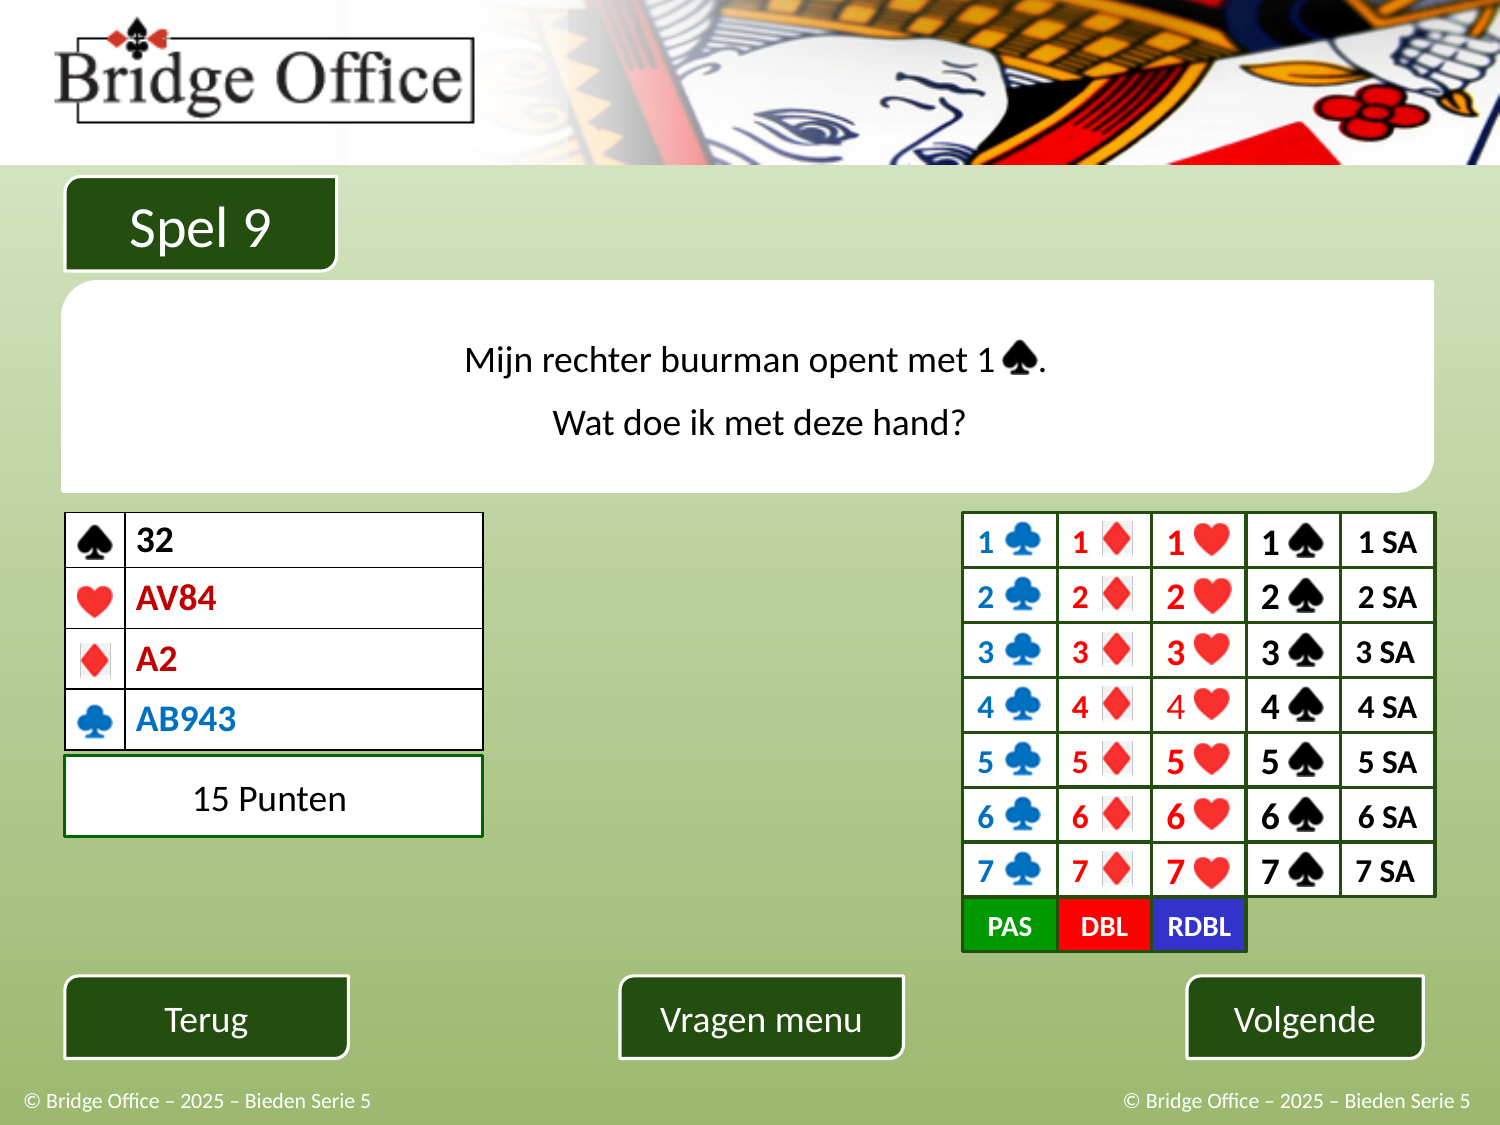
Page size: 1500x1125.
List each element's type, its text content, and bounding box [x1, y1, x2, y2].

picture [1004, 686, 1041, 723]
picture [1004, 851, 1041, 887]
picture [1004, 521, 1041, 558]
picture [77, 524, 114, 561]
text_box 7 [1056, 841, 1150, 898]
text_box 5 SA [1339, 734, 1437, 786]
text_box 4 [1059, 676, 1150, 734]
picture [1288, 686, 1324, 723]
table_header [66, 513, 124, 567]
text_box © Bridge Office – 2025 – Bieden Serie 5 [8, 1079, 393, 1121]
table_cell AV84 [126, 568, 482, 628]
text_box 3 [961, 621, 1056, 676]
text_box RDBL [1153, 898, 1248, 953]
text_box Vragen menu [618, 974, 906, 1061]
picture [1001, 339, 1038, 375]
text_box 6 [1056, 786, 1150, 841]
text_box 1 [1153, 511, 1245, 569]
text_box 4 [1150, 676, 1245, 734]
picture [77, 643, 114, 679]
picture [1099, 686, 1135, 723]
text_box 1 SA [1342, 511, 1437, 569]
text_box 1 [961, 511, 1059, 569]
text_box 3 SA [1339, 621, 1437, 676]
text_box 15 Punten [63, 754, 484, 838]
text_box 5 [1248, 734, 1339, 786]
text_box 2 SA [1339, 569, 1437, 621]
picture [77, 585, 114, 618]
table_cell [66, 568, 124, 628]
picture [1004, 576, 1041, 613]
table_cell [66, 690, 124, 749]
picture [1288, 851, 1324, 887]
text_box 5 [1153, 734, 1248, 786]
text_box 4 [1245, 676, 1339, 734]
text_box Spel 9 [63, 179, 339, 273]
text_box 6 [1245, 786, 1339, 841]
picture [1193, 743, 1230, 776]
text_box 5 [1059, 734, 1153, 786]
text_box 4 SA [1339, 676, 1437, 734]
text_box 7 [1245, 841, 1339, 898]
picture [1099, 631, 1135, 668]
text_box 3 [1245, 621, 1339, 676]
text_box DBL [1059, 898, 1153, 953]
picture [1193, 798, 1230, 830]
text_box [61, 280, 1435, 493]
picture [1288, 576, 1324, 613]
picture [1194, 633, 1230, 666]
text_box 1 [1059, 511, 1153, 569]
picture [1193, 578, 1232, 614]
picture [77, 703, 114, 740]
picture [1193, 523, 1230, 556]
picture [1288, 741, 1324, 778]
picture [1288, 796, 1324, 832]
picture [1193, 857, 1230, 890]
picture [1099, 576, 1135, 613]
picture [1099, 851, 1135, 887]
text_box 7 [961, 841, 1056, 896]
picture [1099, 741, 1135, 778]
text_box 5 [961, 734, 1059, 786]
picture [1193, 688, 1230, 721]
picture [1004, 631, 1041, 668]
text_box 7 [1150, 841, 1245, 898]
text_box 6 [961, 786, 1056, 841]
text_box 6 SA [1339, 786, 1437, 844]
text_box 1 [1245, 511, 1342, 569]
picture [1004, 741, 1041, 778]
picture [1099, 521, 1135, 558]
table_cell [66, 629, 124, 688]
table_cell A2 [126, 629, 482, 688]
picture [1288, 521, 1325, 558]
picture [0, 0, 1500, 166]
table_header 32 [126, 513, 482, 567]
text_box Wat doe ik met deze hand? [537, 390, 986, 451]
text_box Volgende [1185, 974, 1425, 1061]
text_box 2 [1056, 569, 1153, 621]
text_box 7 SA [1339, 844, 1437, 898]
text_box 2 [1245, 569, 1339, 621]
picture [1288, 631, 1324, 668]
text_box Mijn rechter buurman opent met 1 . [449, 327, 1075, 388]
picture [1099, 796, 1135, 833]
text_box 2 [961, 569, 1056, 621]
text_box Terug [63, 974, 350, 1061]
text_box 4 [961, 676, 1059, 734]
text_box 3 [1150, 621, 1245, 676]
text_box © Bridge Office – 2025 – Bieden Serie 5 [1107, 1079, 1500, 1121]
text_box 2 [1153, 569, 1245, 621]
text_box PAS [961, 896, 1059, 953]
picture [1004, 796, 1041, 833]
text_box 3 [1056, 621, 1150, 676]
text_box 6 [1150, 786, 1245, 841]
table_cell AB943 [126, 690, 482, 749]
